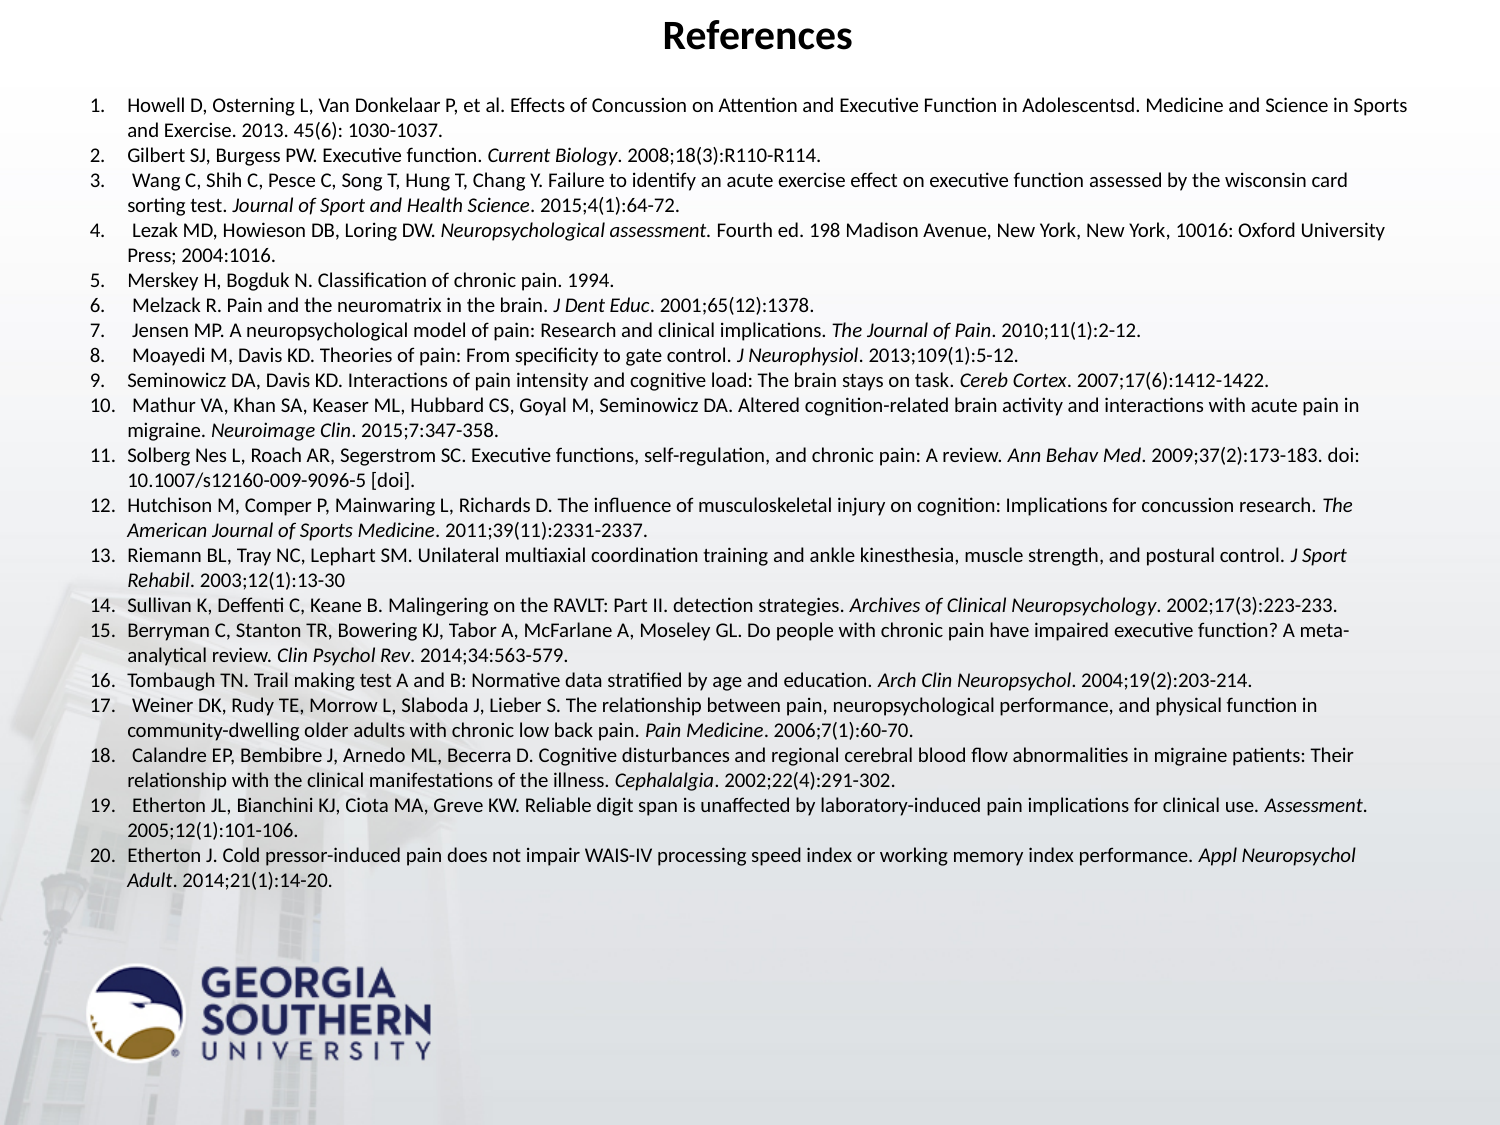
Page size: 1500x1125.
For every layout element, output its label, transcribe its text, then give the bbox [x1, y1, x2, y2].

list Howell D, Osterning L, Van Donkelaar P, et al. Effects of Concussion on Attention and Executive Function in Adolescentsd. Medicine and Science in Sports and Exercise. 2013. 45(6): 1030-1037. Gilbert SJ, Burgess PW. Executive function. Current Biology. 2008;18(3):R110-R114. Wang C, Shih C, Pesce C, Song T, Hung T, Chang Y. Failure to identify an acute exercise effect on executive function assessed by the wisconsin card sorting test. Journal of Sport and Health Science. 2015;4(1):64-72. Lezak MD, Howieson DB, Loring DW. Neuropsychological assessment. Fourth ed. 198 Madison Avenue, New York, New York, 10016: Oxford University Press; 2004:1016. Merskey H, Bogduk N. Classification of chronic pain. 1994. Melzack R. Pain and the neuromatrix in the brain. J Dent Educ. 2001;65(12):1378. Jensen MP. A neuropsychological model of pain: Research and clinical implications. The Journal of Pain. 2010;11(1):2-12. Moayedi M, Davis KD. Theories of pain: From specificity to gate control. J Neurophysiol. 2013;109(1):5-12. Seminowicz DA, Davis KD. Interactions of pain intensity and cognitive load: The brain stays on task. Cereb Cortex. 2007;17(6):1412-1422. Mathur VA, Khan SA, Keaser ML, Hubbard CS, Goyal M, Seminowicz DA. Altered cognition-related brain activity and interactions with acute pain in migraine. Neuroimage Clin. 2015;7:347-358. Solberg Nes L, Roach AR, Segerstrom SC. Executive functions, self-regulation, and chronic pain: A review. Ann Behav Med. 2009;37(2):173-183. doi: 10.1007/s12160-009-9096-5 [doi]. Hutchison M, Comper P, Mainwaring L, Richards D. The influence of musculoskeletal injury on cognition: Implications for concussion research. The American Journal of Sports Medicine. 2011;39(11):2331-2337. Riemann BL, Tray NC, Lephart SM. Unilateral multiaxial coordination training and ankle kinesthesia, muscle strength, and postural control. J Sport Rehabil. 2003;12(1):13-30 Sullivan K, Deffenti C, Keane B. Malingering on the RAVLT: Part II. detection strategies. Archives of Clinical Neuropsychology. 2002;17(3):223-233. Berryman C, Stanton TR, Bowering KJ, Tabor A, McFarlane A, Moseley GL. Do people with chronic pain have impaired executive function? A meta-analytical review. Clin Psychol Rev. 2014;34:563-579. Tombaugh TN. Trail making test A and B: Normative data stratified by age and education. Arch Clin Neuropsychol. 2004;19(2):203-214. Weiner DK, Rudy TE, Morrow L, Slaboda J, Lieber S. The relationship between pain, neuropsychological performance, and physical function in community-dwelling older adults with chronic low back pain. Pain Medicine. 2006;7(1):60-70. Calandre EP, Bembibre J, Arnedo ML, Becerra D. Cognitive disturbances and regional cerebral blood flow abnormalities in migraine patients: Their relationship with the clinical manifestations of the illness. Cephalalgia. 2002;22(4):291-302. Etherton JL, Bianchini KJ, Ciota MA, Greve KW. Reliable digit span is unaffected by laboratory-induced pain implications for clinical use. Assessment. 2005;12(1):101-106. Etherton J. Cold pressor-induced pain does not impair WAIS-IV processing speed index or working memory index performance. Appl Neuropsychol Adult. 2014;21(1):14-20. [75, 84, 1425, 767]
title References [87, 0, 1438, 188]
picture [0, 0, 1500, 1125]
